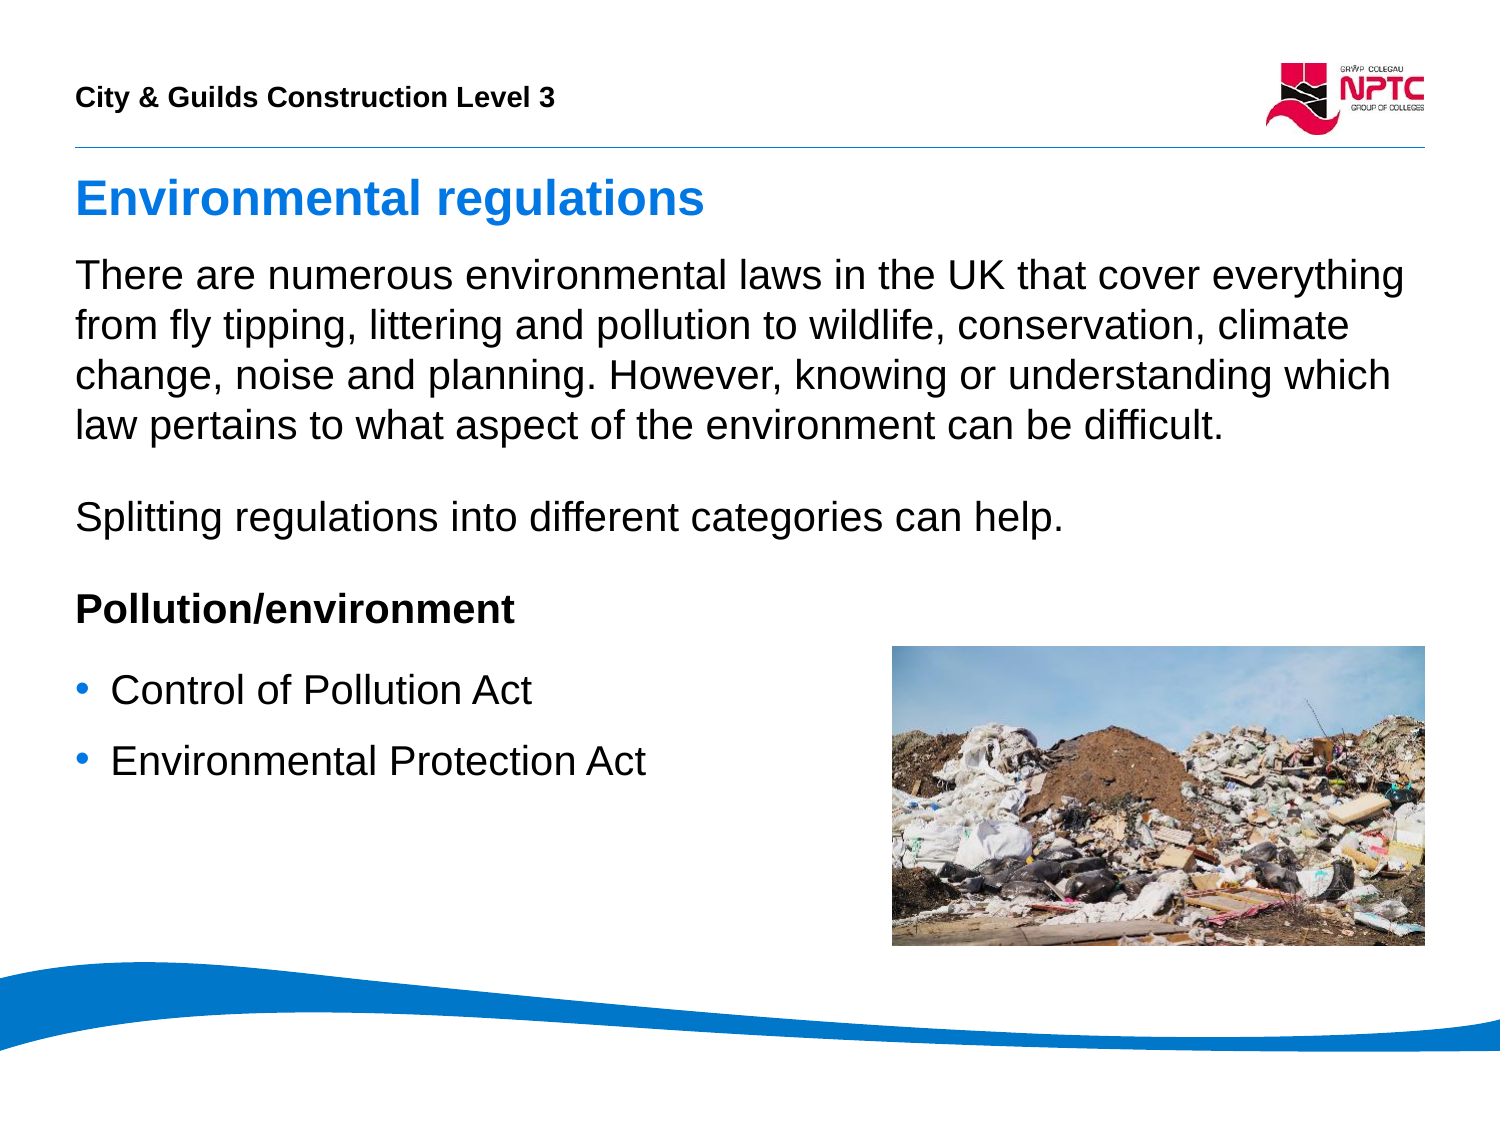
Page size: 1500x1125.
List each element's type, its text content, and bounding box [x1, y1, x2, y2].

picture [892, 646, 1426, 946]
picture [1266, 63, 1424, 135]
title Environmental regulations [74, 165, 1426, 229]
list There are numerous environmental laws in the UK that cover everything from fly tipping, littering and pollution to wildlife, conservation, climate change, noise and planning. However, knowing or understanding which law pertains to what aspect of the environment can be difficult. Splitting regulations into different categories can help. Pollution/environment Control of Pollution Act Environmental Protection Act [74, 247, 1426, 946]
